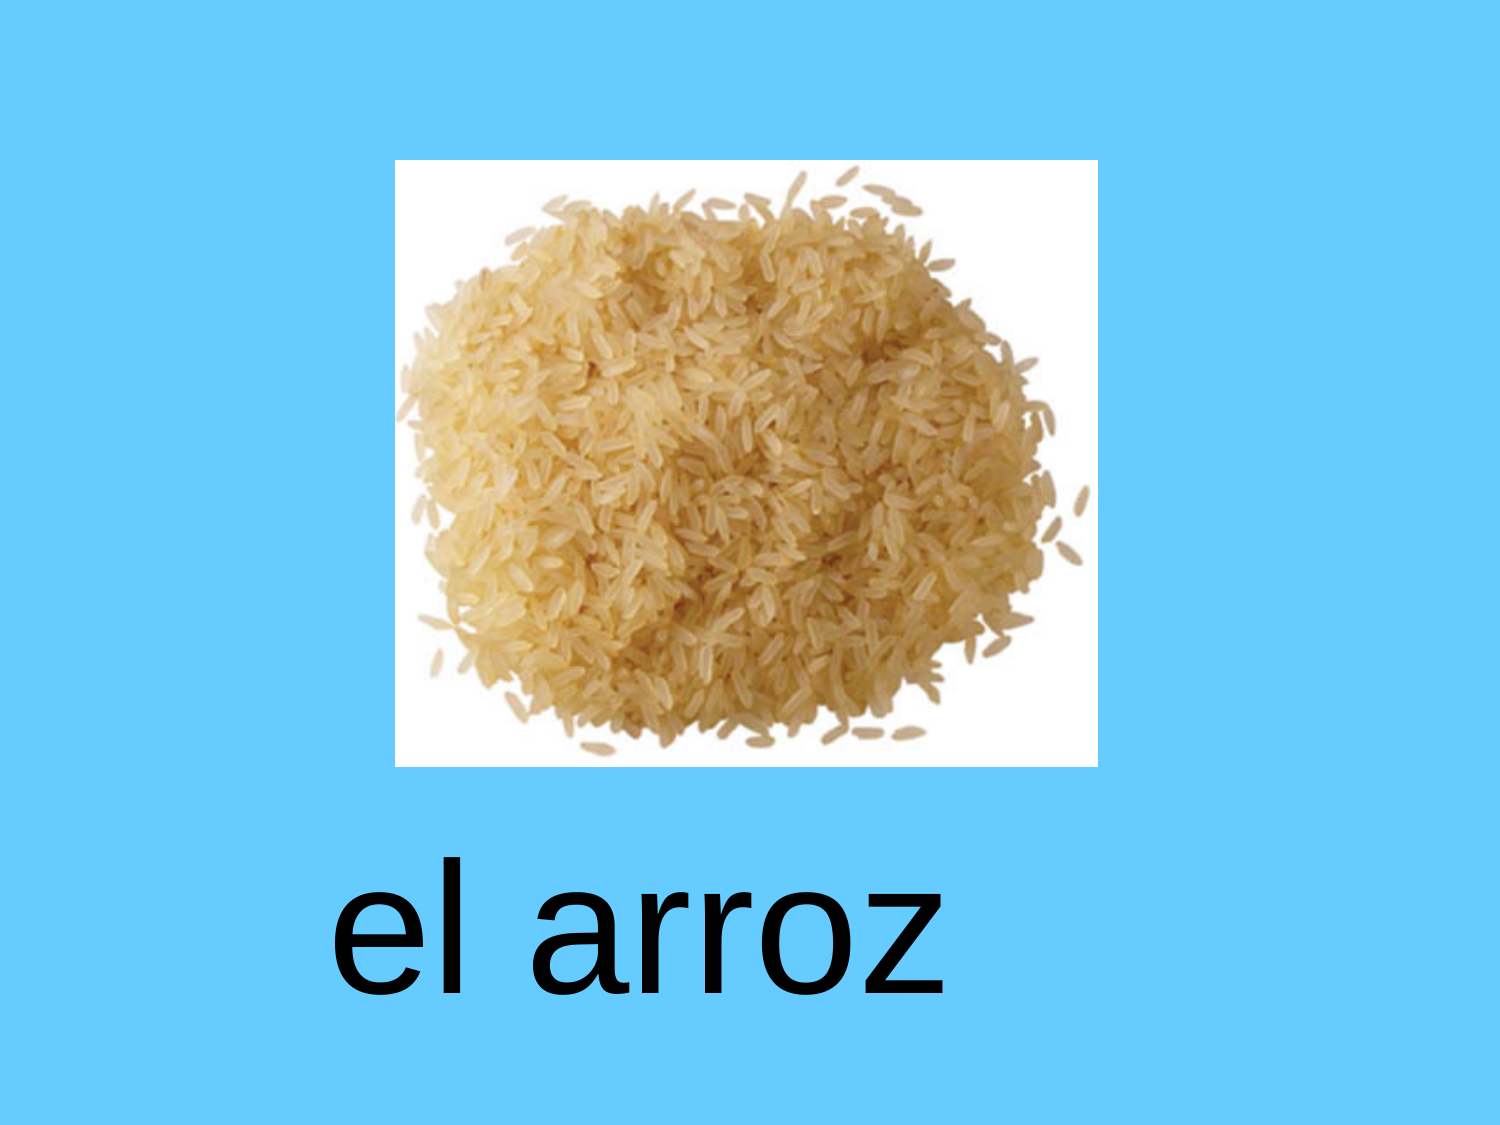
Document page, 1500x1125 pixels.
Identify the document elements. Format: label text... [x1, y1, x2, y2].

text_box el arroz [312, 798, 1282, 1039]
picture [395, 160, 1099, 767]
